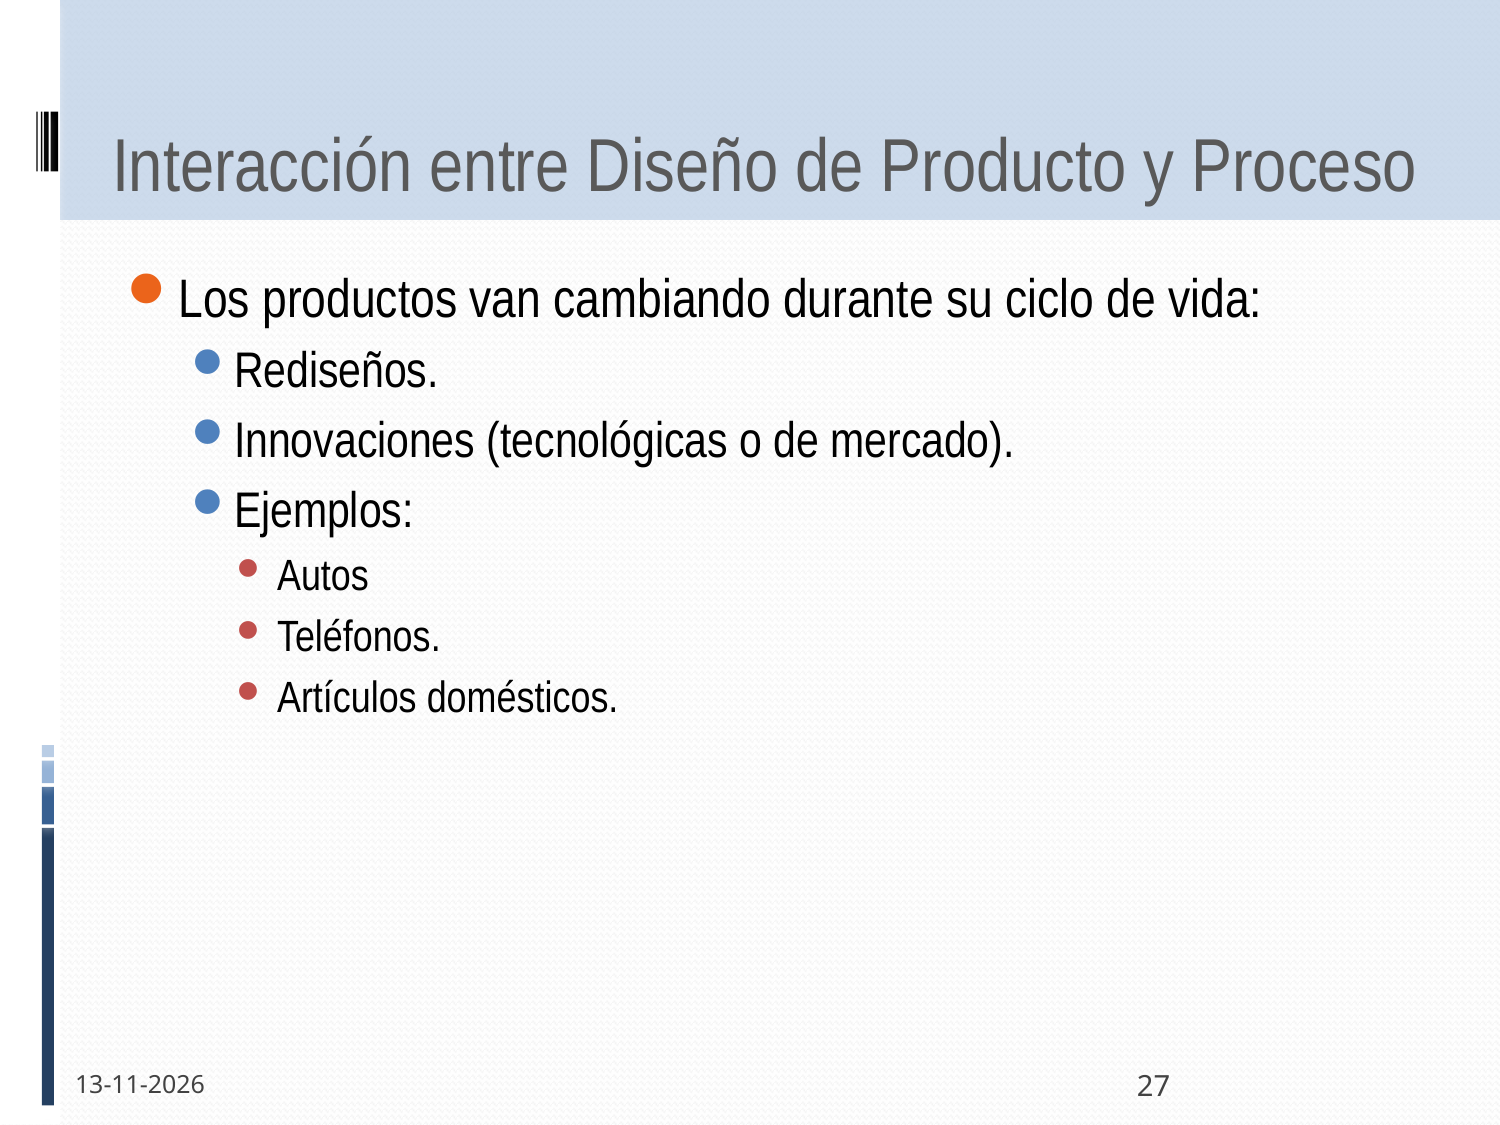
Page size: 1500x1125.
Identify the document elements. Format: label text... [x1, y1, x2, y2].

list Los productos van cambiando durante su ciclo de vida: Rediseños. Innovaciones (tecnológicas o de mercado). Ejemplos: Autos Teléfonos. Artículos domésticos. [111, 255, 1436, 1038]
title Interacción entre Diseño de Producto y Proceso [111, 18, 1436, 207]
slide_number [75, 1042, 243, 1103]
slide_number 27 [1045, 1046, 1171, 1107]
